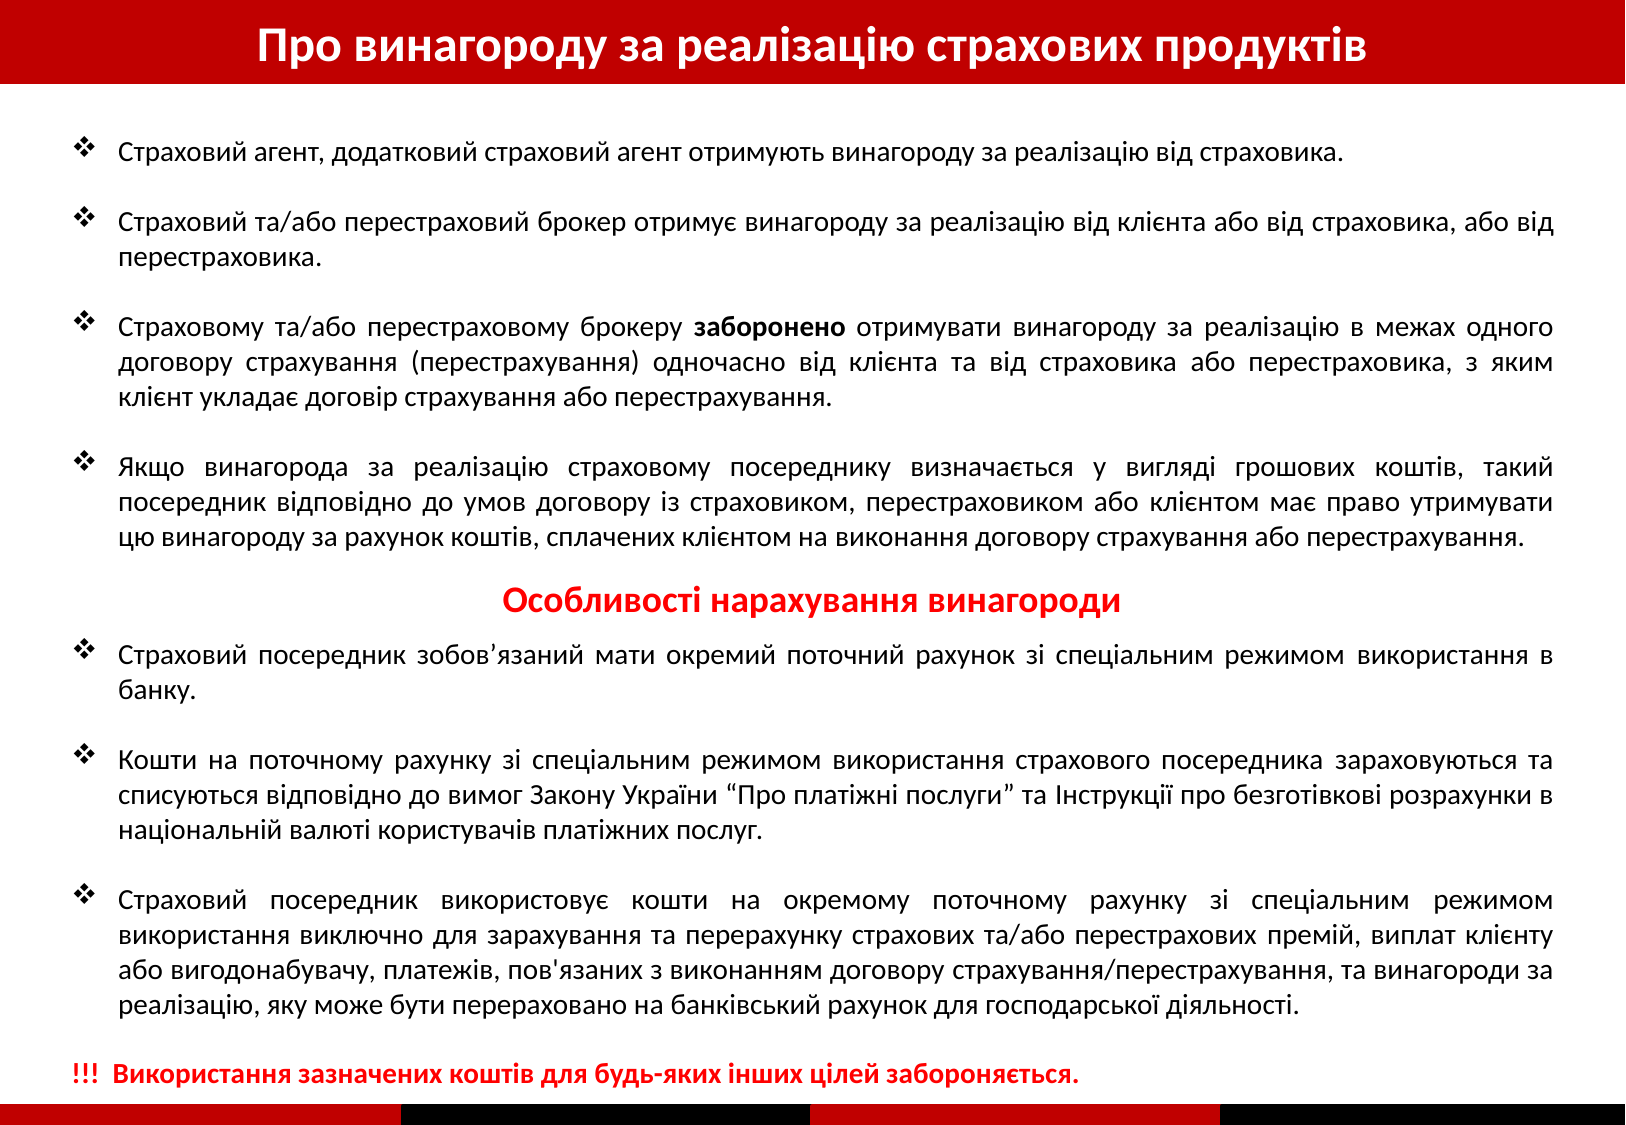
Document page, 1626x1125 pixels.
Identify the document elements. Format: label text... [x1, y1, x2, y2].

text_box Про винагороду за реалізацію страхових продуктів [0, 0, 1625, 84]
text_box [1220, 1104, 1625, 1125]
text_box [0, 1104, 401, 1125]
text_box [810, 1104, 1220, 1125]
text_box Страховий агент, додатковий страховий агент отримують винагороду за реалізацію від страховика. Страховий та/або перестраховий брокер отримує винагороду за реалізацію від клієнта або від страховика, або від перестраховика. Страховому та/або перестраховому брокеру заборонено отримувати винагороду за реалізацію в межах одного договору страхування (перестрахування) одночасно від клієнта та від страховика або перестраховика, з яким клієнт укладає договір страхування або перестрахування. Якщо винагорода за реалізацію страховому посереднику визначається у вигляді грошових коштів, такий посередник відповідно до умов договору із страховиком, перестраховиком або клієнтом має право утримувати цю винагороду за рахунок коштів, сплачених клієнтом на виконання договору страхування або перестрахування. [56, 125, 1569, 560]
text_box Особливості нарахування винагороди [487, 567, 1138, 628]
text_box Страховий посередник зобов’язаний мати окремий поточний рахунок зі спеціальним режимом використання в банку. Кошти на поточному рахунку зі спеціальним режимом використання страхового посередника зараховуються та списуються відповідно до вимог Закону України “Про платіжні послуги” та Інструкції про безготівкові розрахунки в національній валюті користувачів платіжних послуг. Страховий посередник використовує кошти на окремому поточному рахунку зі спеціальним режимом використання виключно для зарахування та перерахунку страхових та/або перестрахових премій, виплат клієнту або вигодонабувачу, платежів, пов'язаних з виконанням договору страхування/перестрахування, та винагороди за реалізацію, яку може бути перераховано на банківський рахунок для господарської діяльності. !!! Використання зазначених коштів для будь-яких інших цілей забороняється. [56, 627, 1569, 1098]
text_box [401, 1104, 810, 1125]
